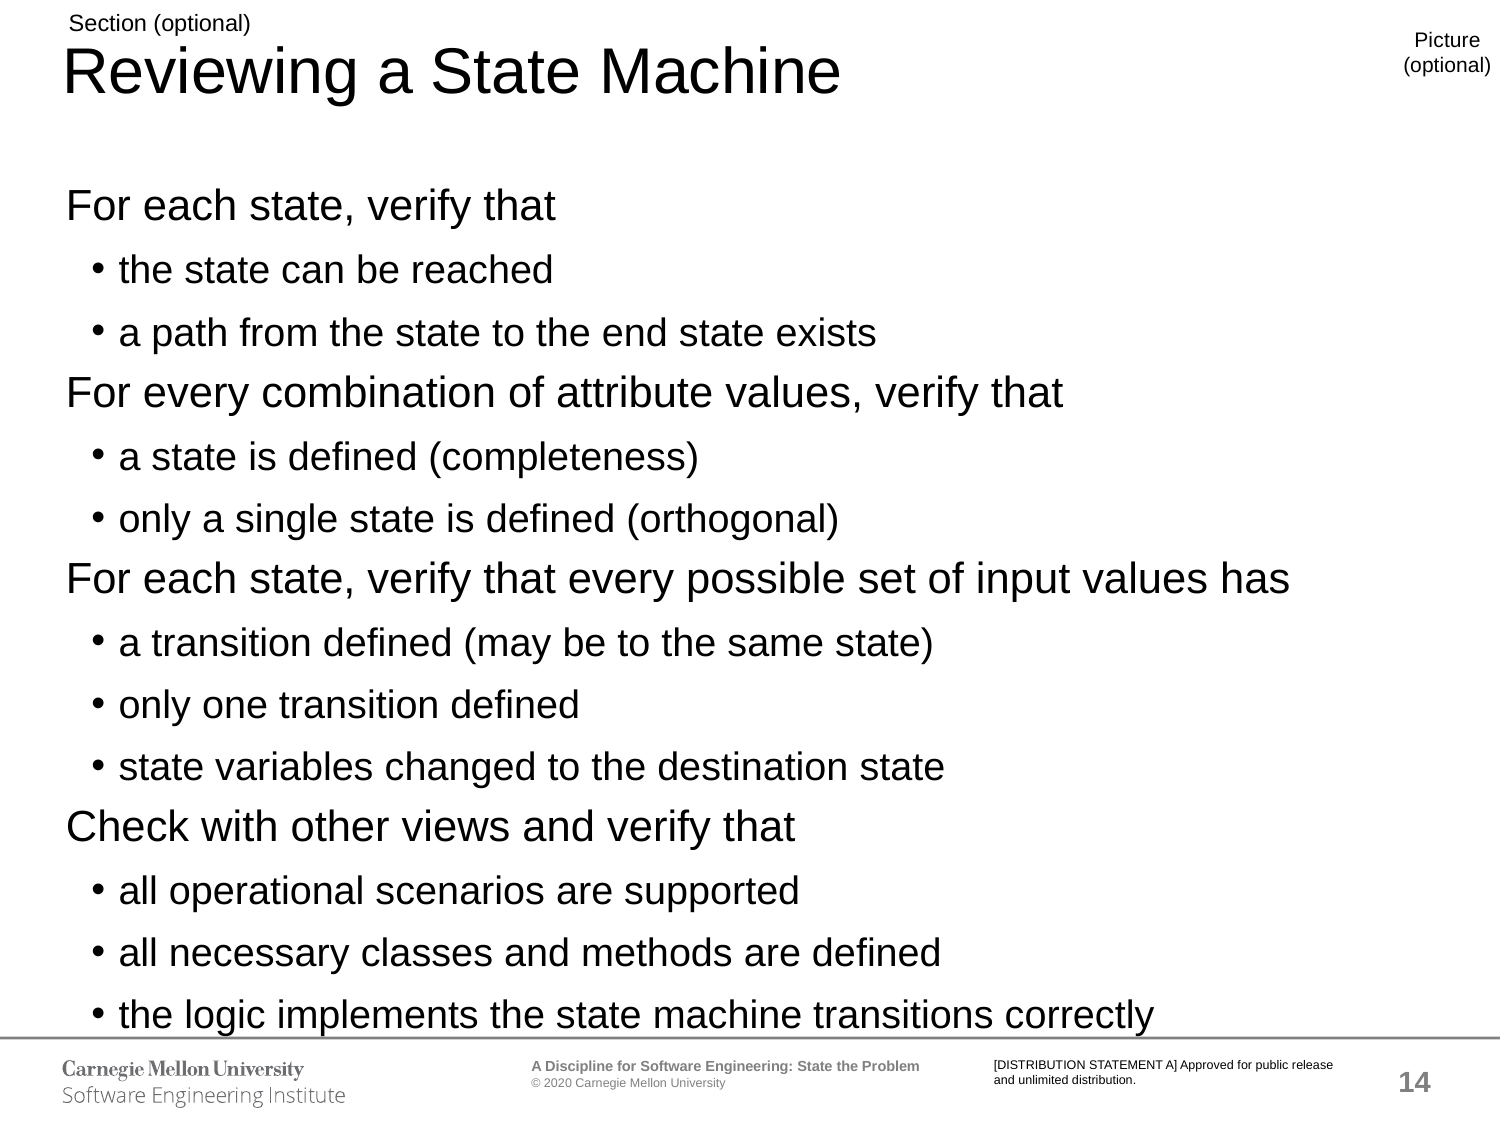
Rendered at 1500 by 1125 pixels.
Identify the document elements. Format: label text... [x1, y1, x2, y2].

title Reviewing a State Machine [62, 37, 1338, 182]
list For each state, verify that the state can be reached a path from the state to the end state exists For every combination of attribute values, verify that a state is defined (completeness) only a single state is defined (orthogonal) For each state, verify that every possible set of input values has a transition defined (may be to the same state) only one transition defined state variables changed to the destination state Check with other views and verify that all operational scenarios are supported all necessary classes and methods are defined the logic implements the state machine transitions correctly [65, 177, 1431, 1038]
